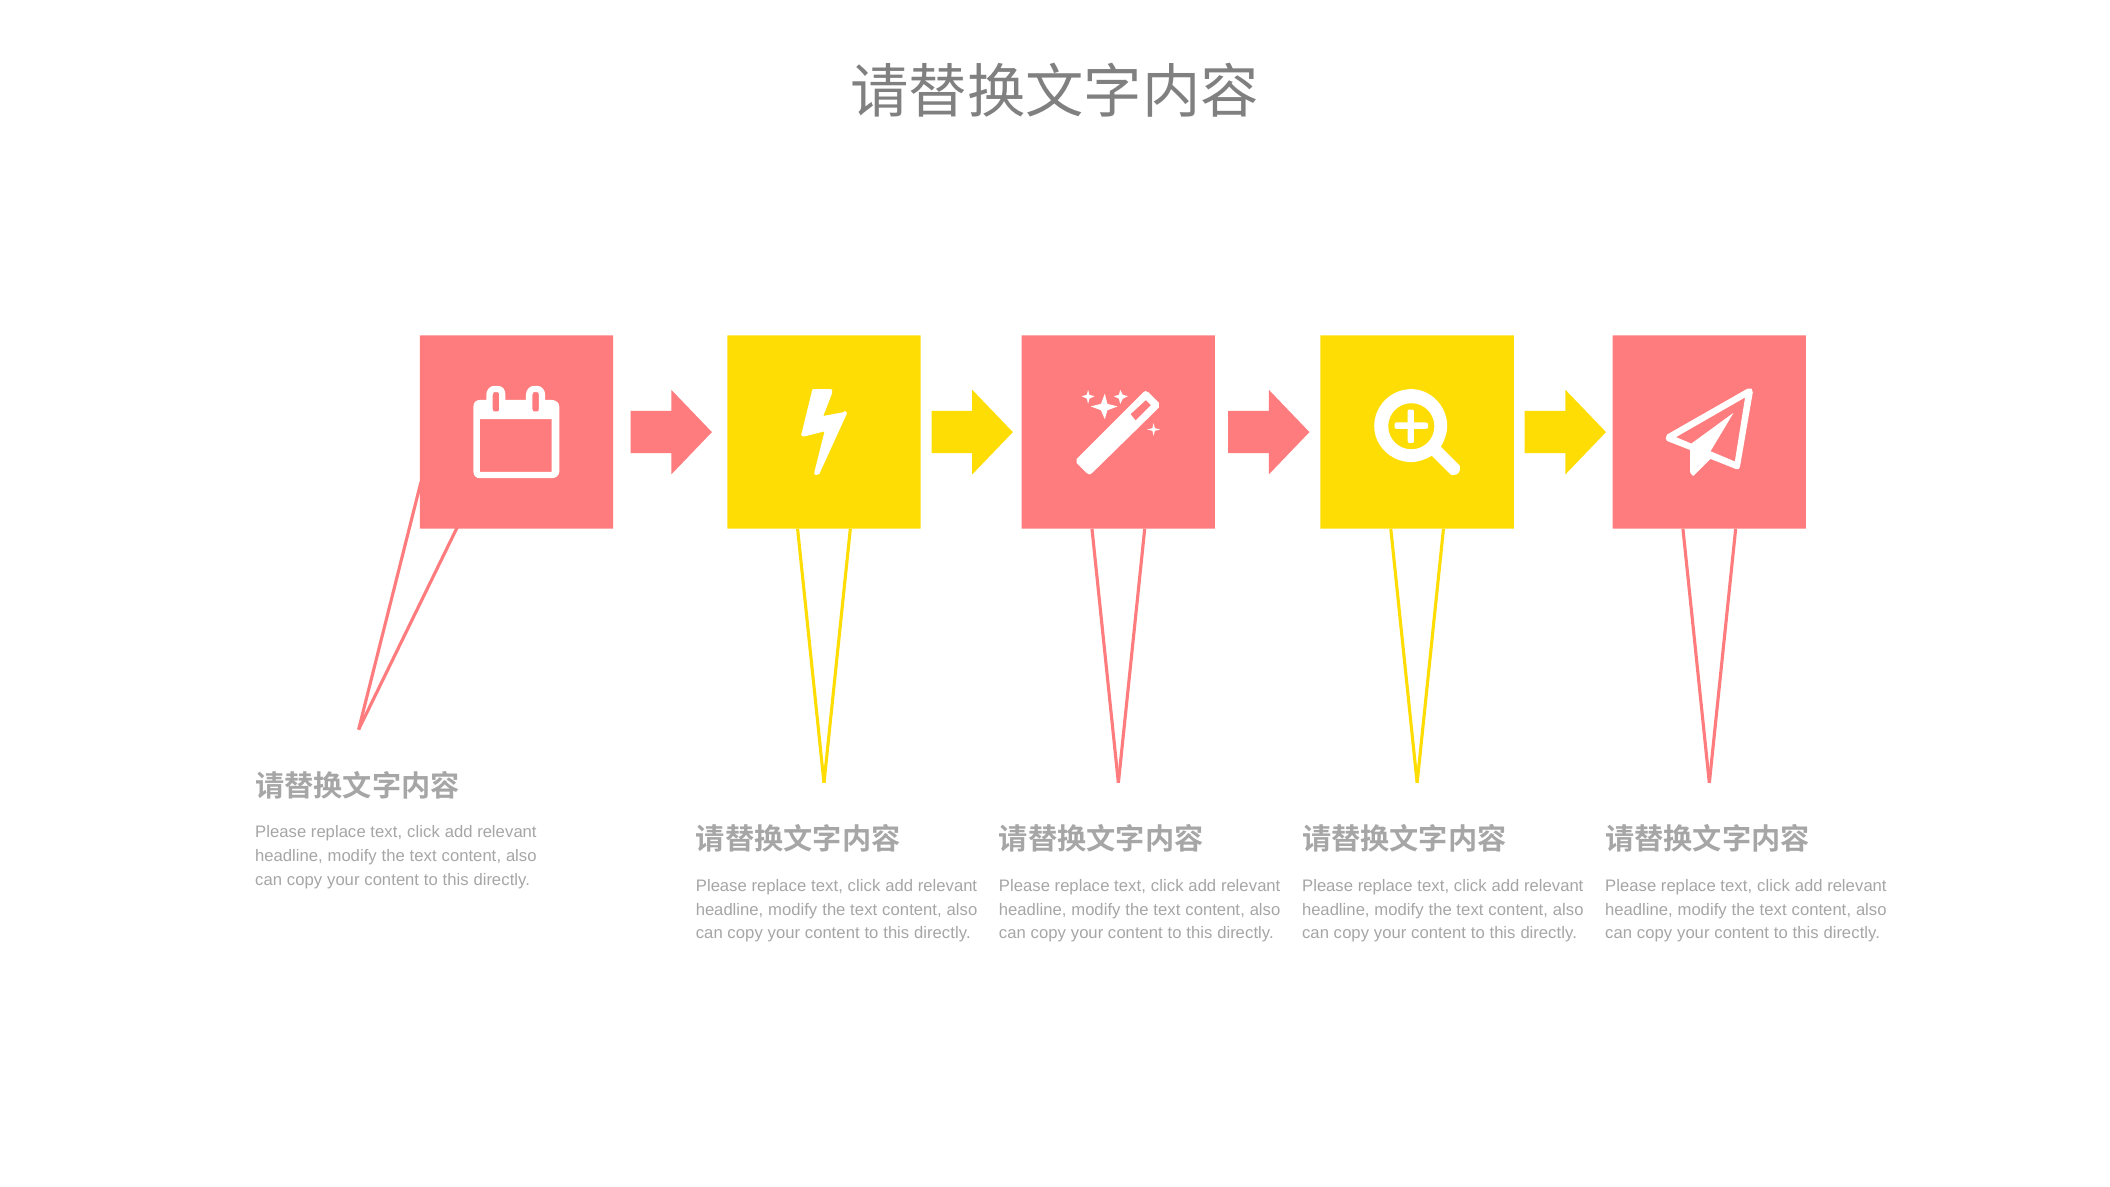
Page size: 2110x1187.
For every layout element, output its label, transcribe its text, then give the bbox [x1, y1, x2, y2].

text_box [1092, 529, 1145, 783]
text_box 请替换文字内容 [1302, 806, 1521, 862]
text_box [1390, 529, 1444, 783]
text_box 请替换文字内容 [695, 806, 915, 862]
text_box Please replace text, click add relevant headline, modify the text content, also can copy your content to this directly. [1605, 870, 1894, 943]
text_box [1523, 387, 1608, 478]
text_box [797, 529, 851, 783]
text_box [1021, 335, 1215, 529]
text_box [1227, 387, 1311, 478]
text_box Please replace text, click add relevant headline, modify the text content, also can copy your content to this directly. [998, 870, 1287, 943]
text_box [375, 483, 429, 738]
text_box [1682, 529, 1736, 783]
text_box Please replace text, click add relevant headline, modify the text content, also can copy your content to this directly. [695, 870, 984, 943]
text_box 请替换文字内容 [1605, 806, 1824, 862]
text_box Please replace text, click add relevant headline, modify the text content, also can copy your content to this directly. [1302, 870, 1590, 943]
text_box Please replace text, click add relevant headline, modify the text content, also can copy your content to this directly. [255, 817, 544, 890]
text_box 请替换文字内容 [820, 32, 1289, 124]
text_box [727, 335, 921, 529]
text_box 请替换文字内容 [255, 753, 474, 809]
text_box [1320, 335, 1514, 529]
text_box [930, 387, 1015, 478]
text_box [629, 387, 714, 478]
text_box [419, 335, 614, 529]
text_box 请替换文字内容 [998, 806, 1218, 862]
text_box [1612, 335, 1806, 529]
